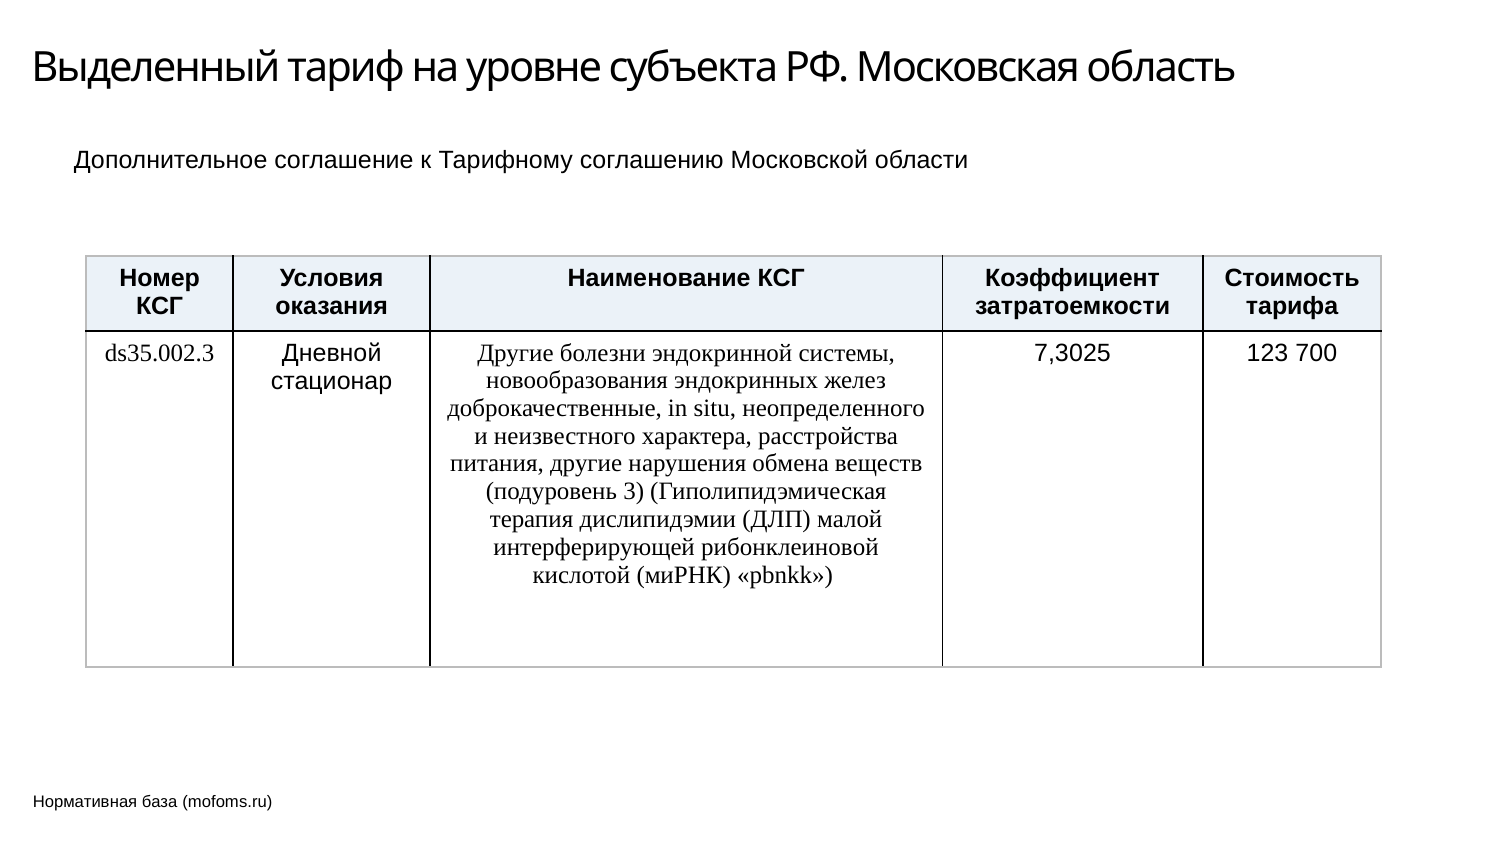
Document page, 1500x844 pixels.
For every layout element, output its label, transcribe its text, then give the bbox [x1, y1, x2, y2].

table_cell Другие болезни эндокринной системы, новообразования эндокринных желез доброкачественные, in situ, неопределенного и неизвестного характера, расстройства питания, другие нарушения обмена веществ (подуровень 3) (Гиполипидэмическая терапия дислипидэмии (ДЛП) малой интерферирующей рибонклеиновой кислотой (миРНК) «pbnkk») [431, 332, 942, 666]
table_cell ds35.002.3 [87, 332, 232, 666]
table_header Наименование КСГ [431, 257, 942, 330]
table_header Коэффициент затратоемкости [943, 257, 1202, 330]
table_cell 123 700 [1204, 332, 1380, 666]
table_cell 7,3025 [943, 332, 1202, 666]
text_box Нормативная база (mofoms.ru) [18, 783, 1492, 818]
table_header Условия оказания [234, 257, 429, 330]
table_header Стоимость тарифа [1204, 257, 1380, 330]
text_box Дополнительное соглашение к Тарифному соглашению Московской области [73, 143, 971, 174]
table_header Номер КСГ [87, 257, 232, 330]
table_cell Дневной стационар [234, 332, 429, 666]
title Выделенный тариф на уровне субъекта РФ. Московская область [31, 45, 1481, 115]
